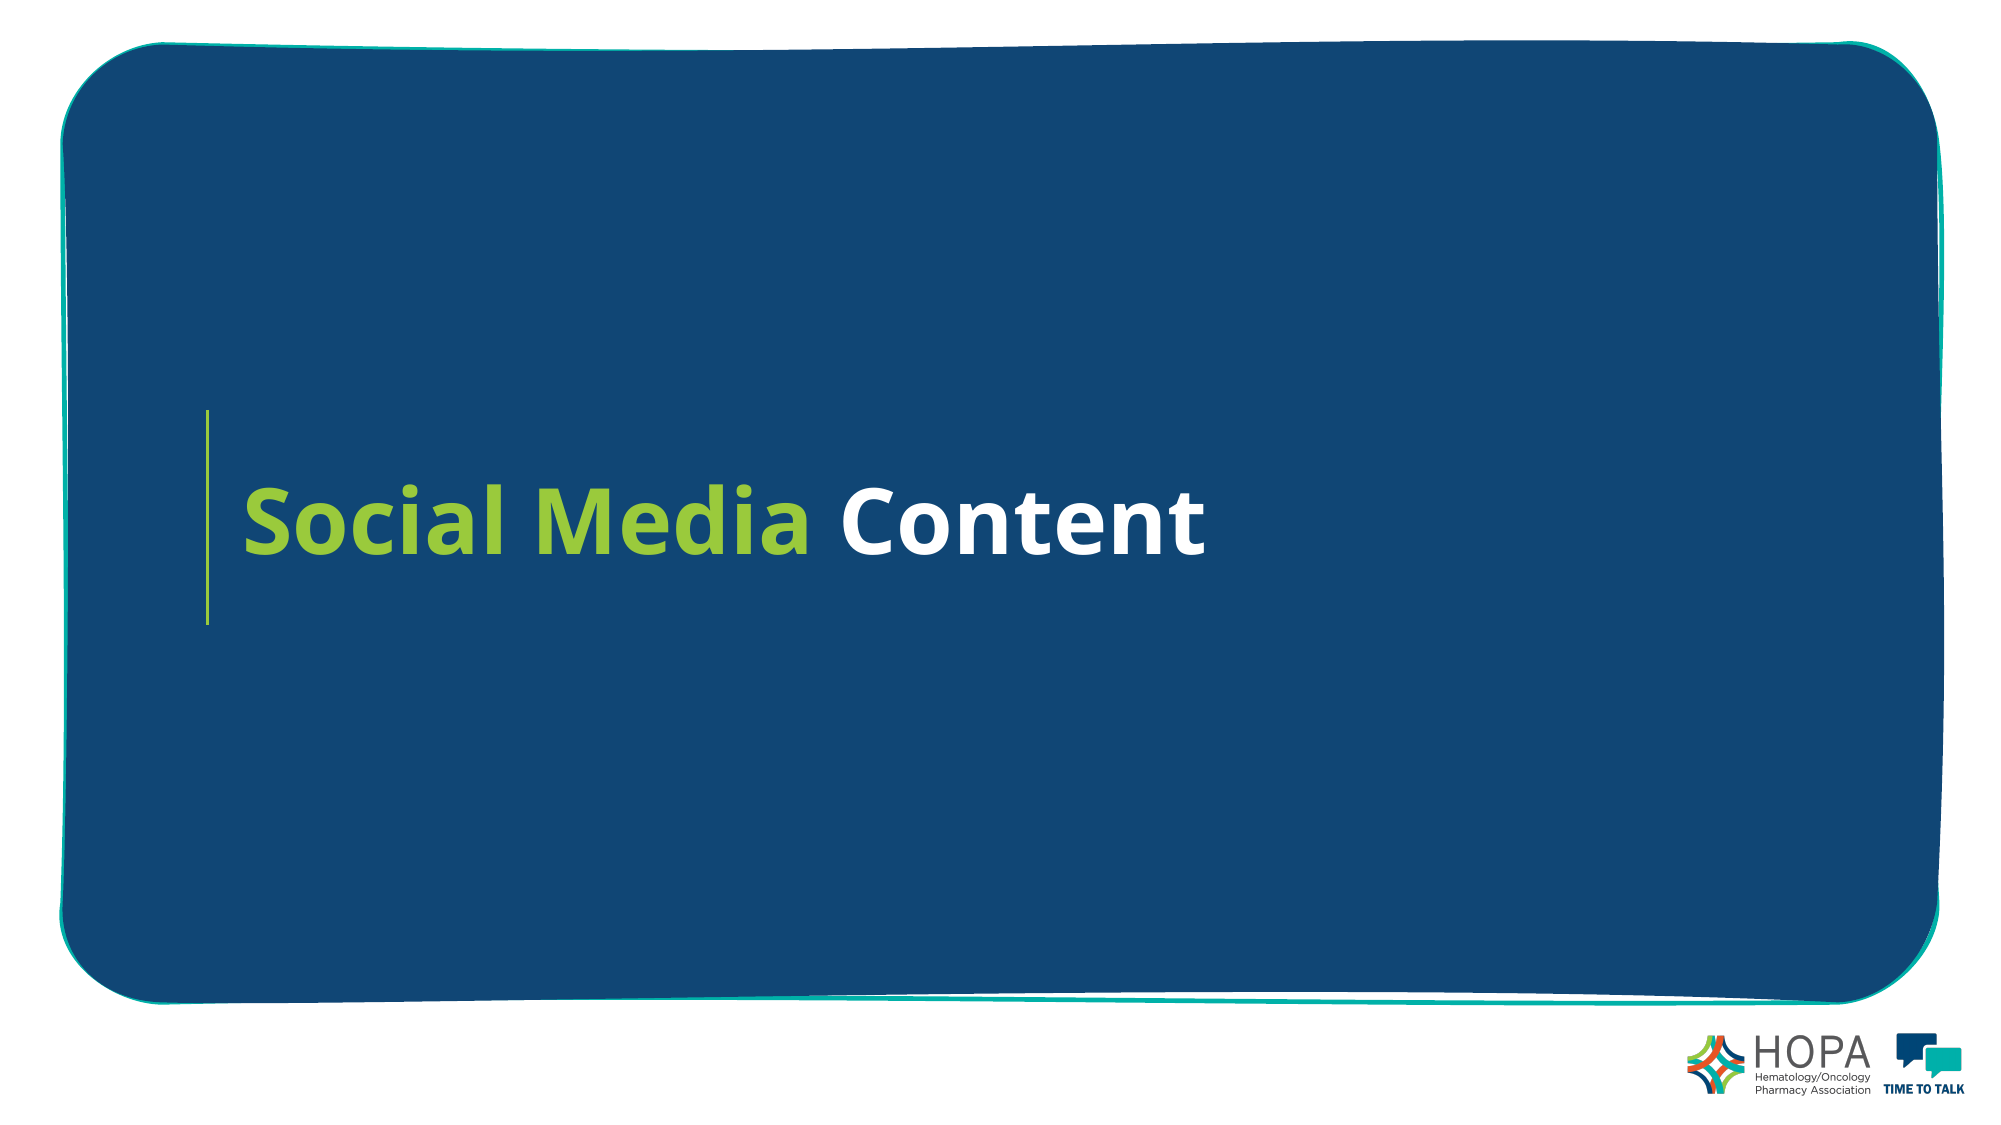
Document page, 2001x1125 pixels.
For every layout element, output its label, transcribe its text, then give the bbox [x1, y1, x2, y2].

picture [1680, 1026, 1969, 1101]
title Social Media Content [242, 84, 1910, 965]
